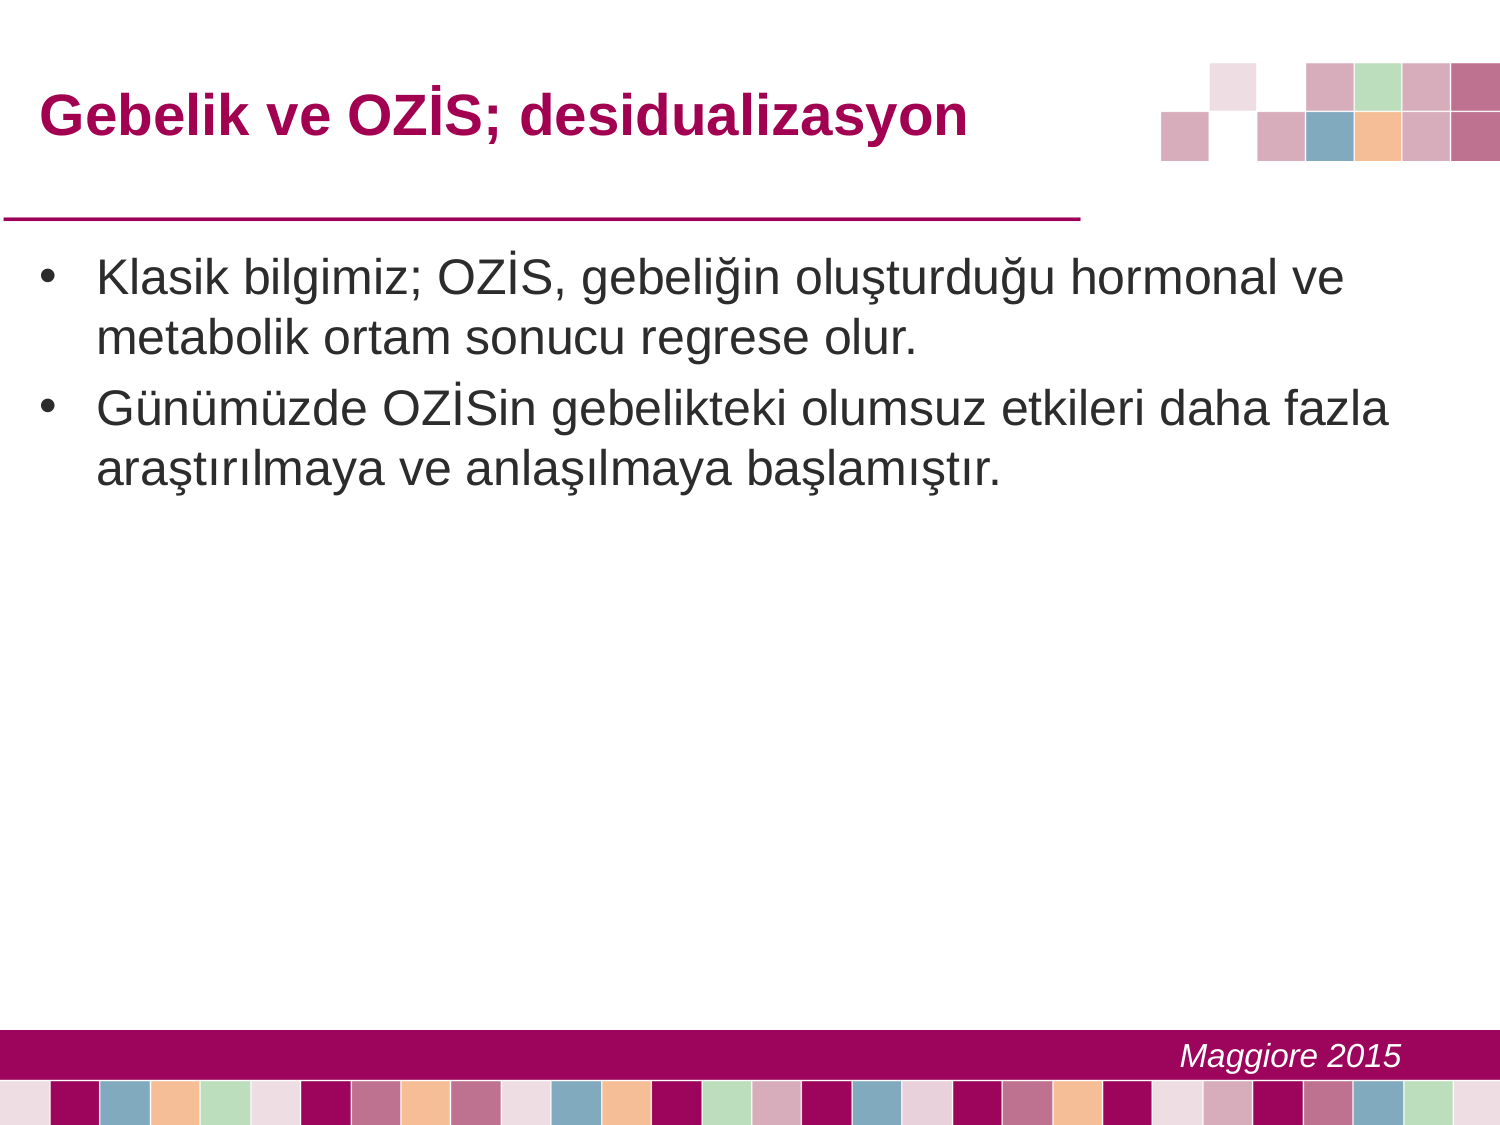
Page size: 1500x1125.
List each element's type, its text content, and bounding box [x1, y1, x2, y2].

text_box Maggiore 2015 [1164, 1026, 1417, 1082]
picture [1149, 62, 1500, 161]
picture [0, 212, 1088, 227]
title Gebelik ve OZİS; desidualizasyon [24, 12, 1138, 213]
list Klasik bilgimiz; OZİS, gebeliğin oluşturduğu hormonal ve metabolik ortam sonucu regrese olur. Günümüzde OZİSin gebelikteki olumsuz etkileri daha fazla araştırılmaya ve anlaşılmaya başlamıştır. [24, 237, 1476, 1013]
picture [0, 1030, 1500, 1125]
